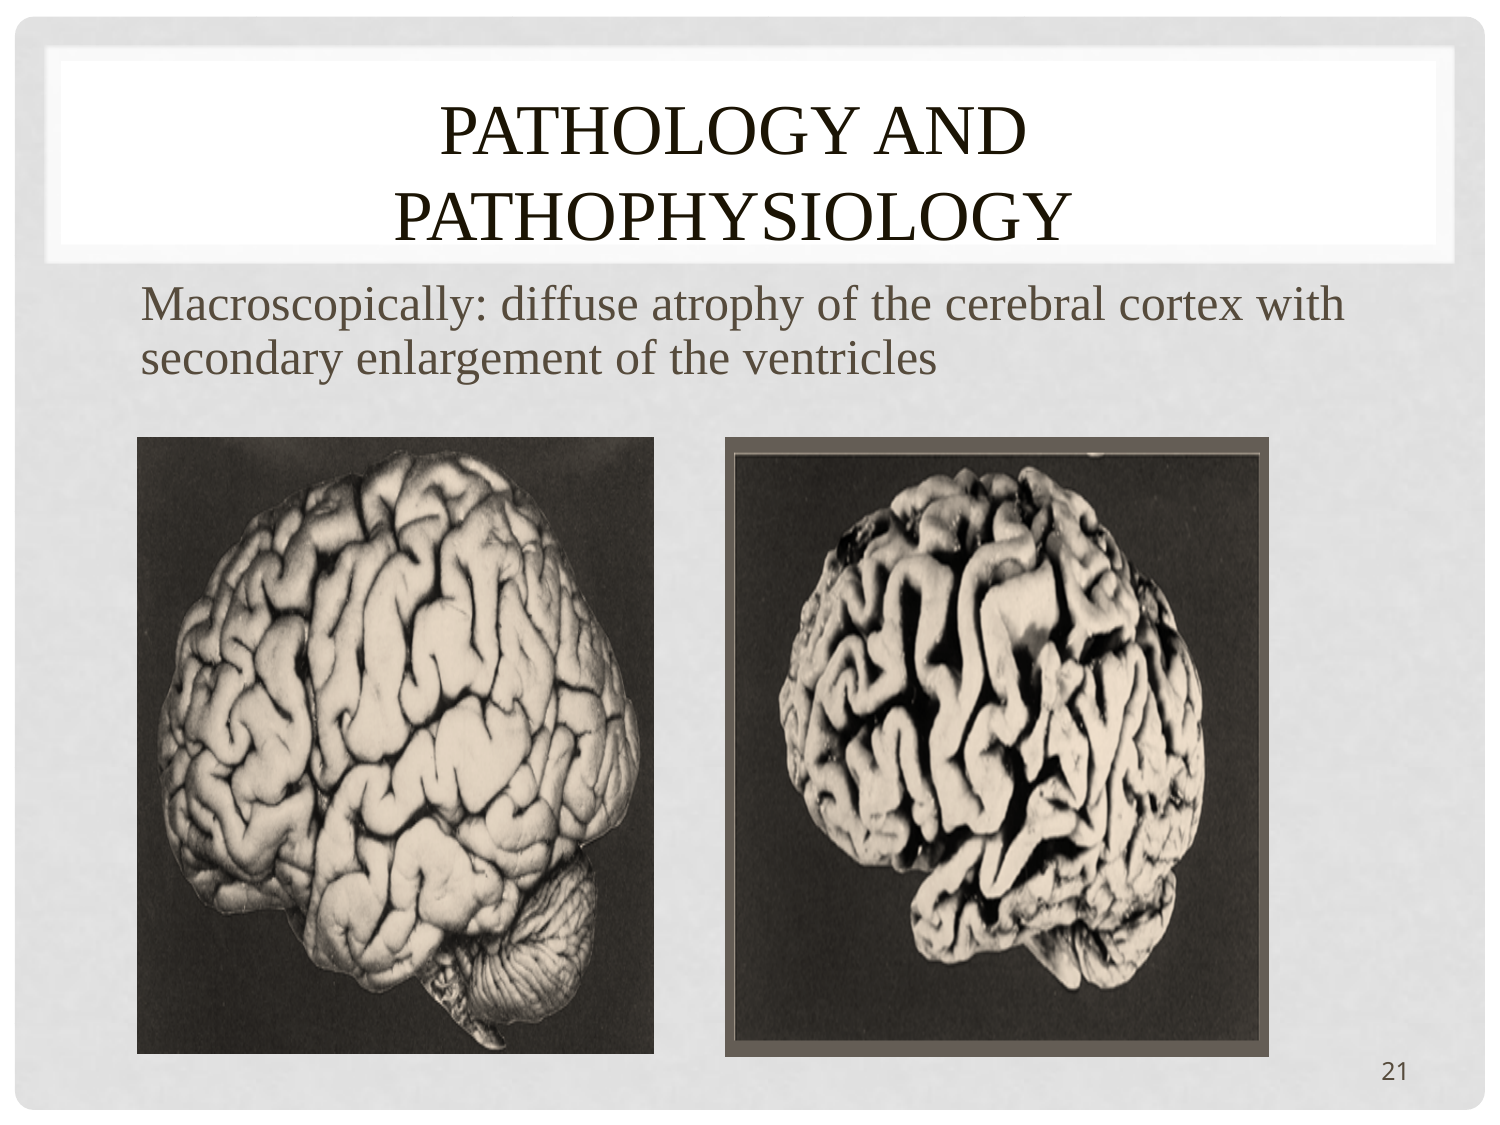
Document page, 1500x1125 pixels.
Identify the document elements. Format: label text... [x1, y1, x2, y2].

list Macroscopically: diffuse atrophy of the cerebral cortex with secondary enlargement of the ventricles [106, 269, 1441, 1050]
slide_number 21 [1074, 1042, 1425, 1103]
title pathology and pathophysiology [106, 75, 1362, 263]
picture [137, 437, 654, 1054]
picture [724, 437, 1269, 1058]
